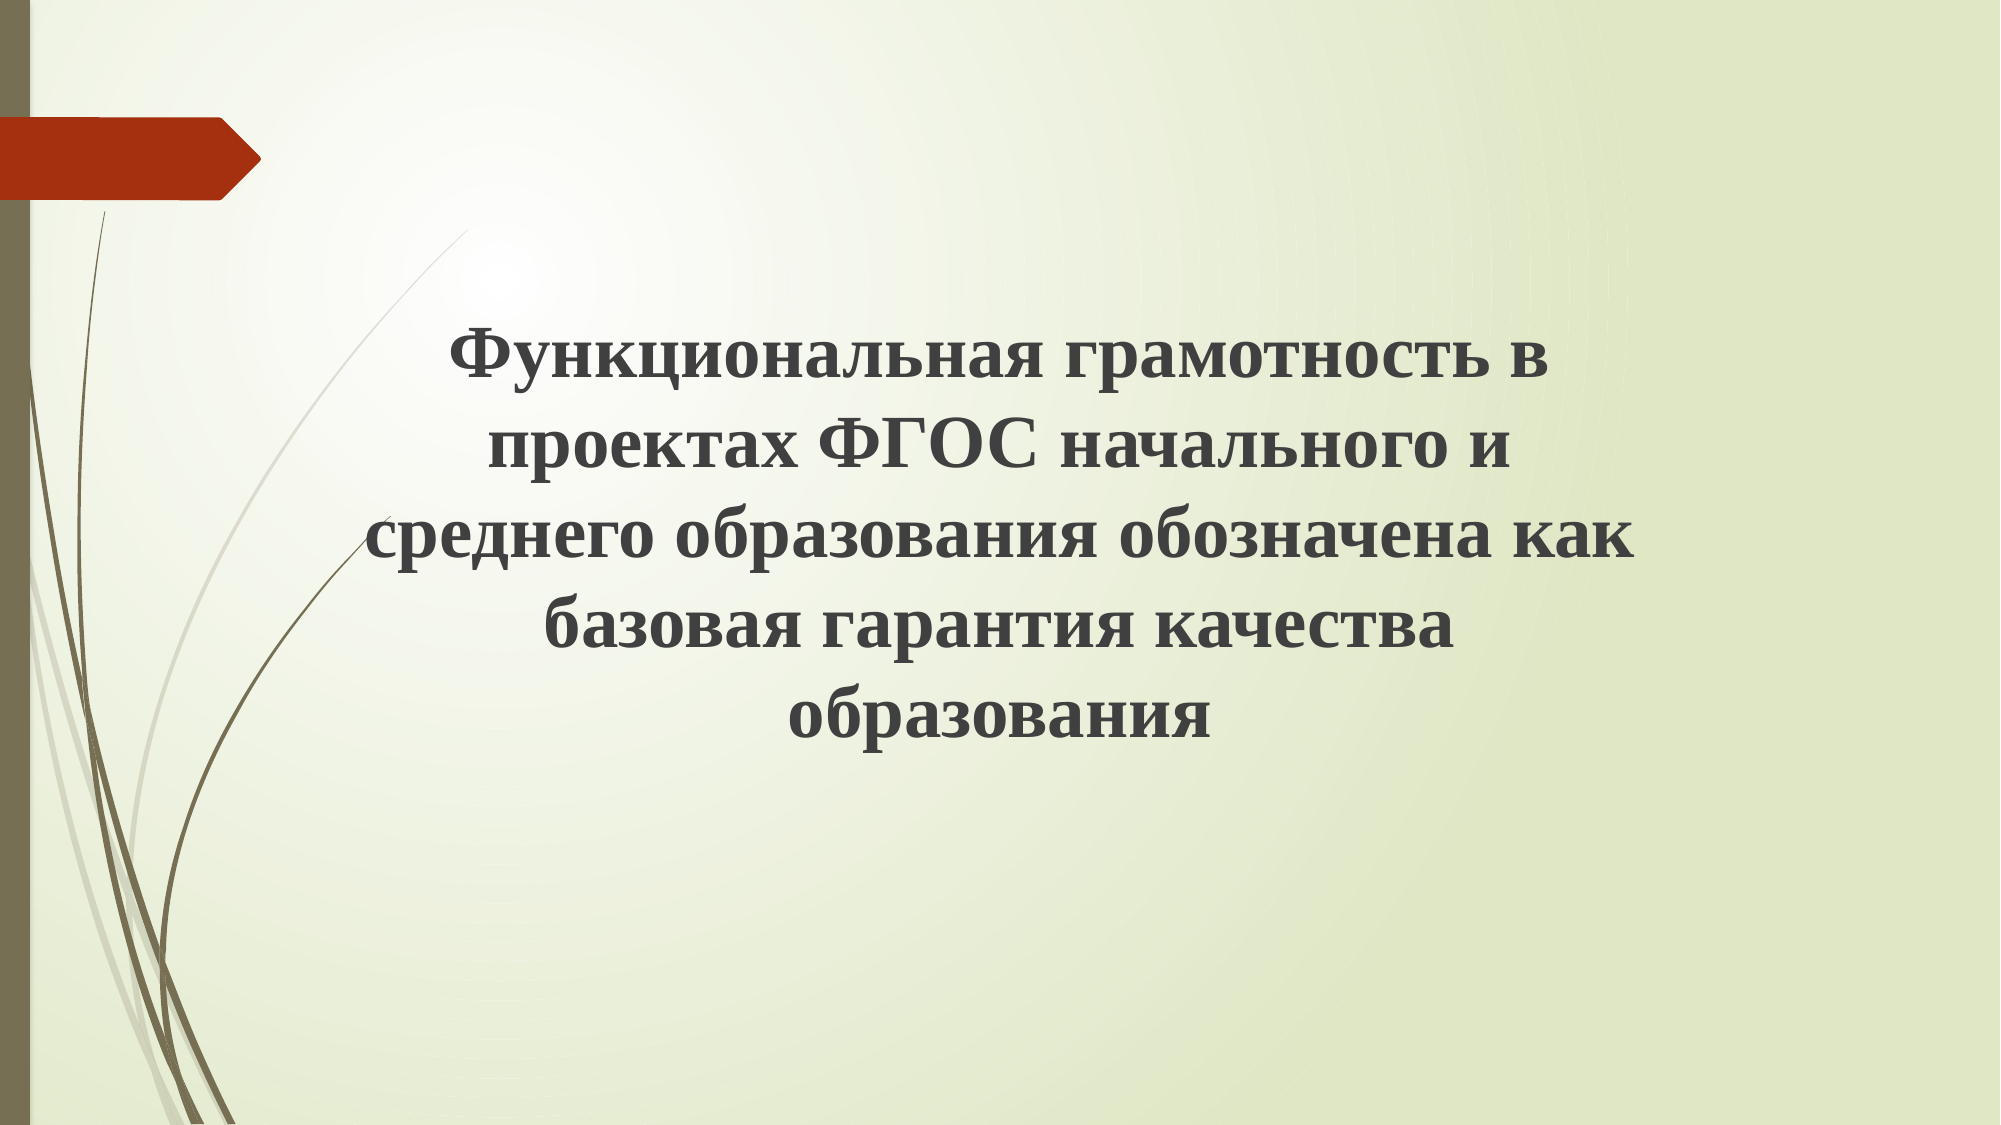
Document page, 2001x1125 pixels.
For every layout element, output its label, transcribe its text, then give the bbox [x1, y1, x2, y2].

list Функциональная грамотность в проектах ФГОС начального и среднего образования обозначена как базовая гарантия качества образования [324, 184, 1675, 1038]
